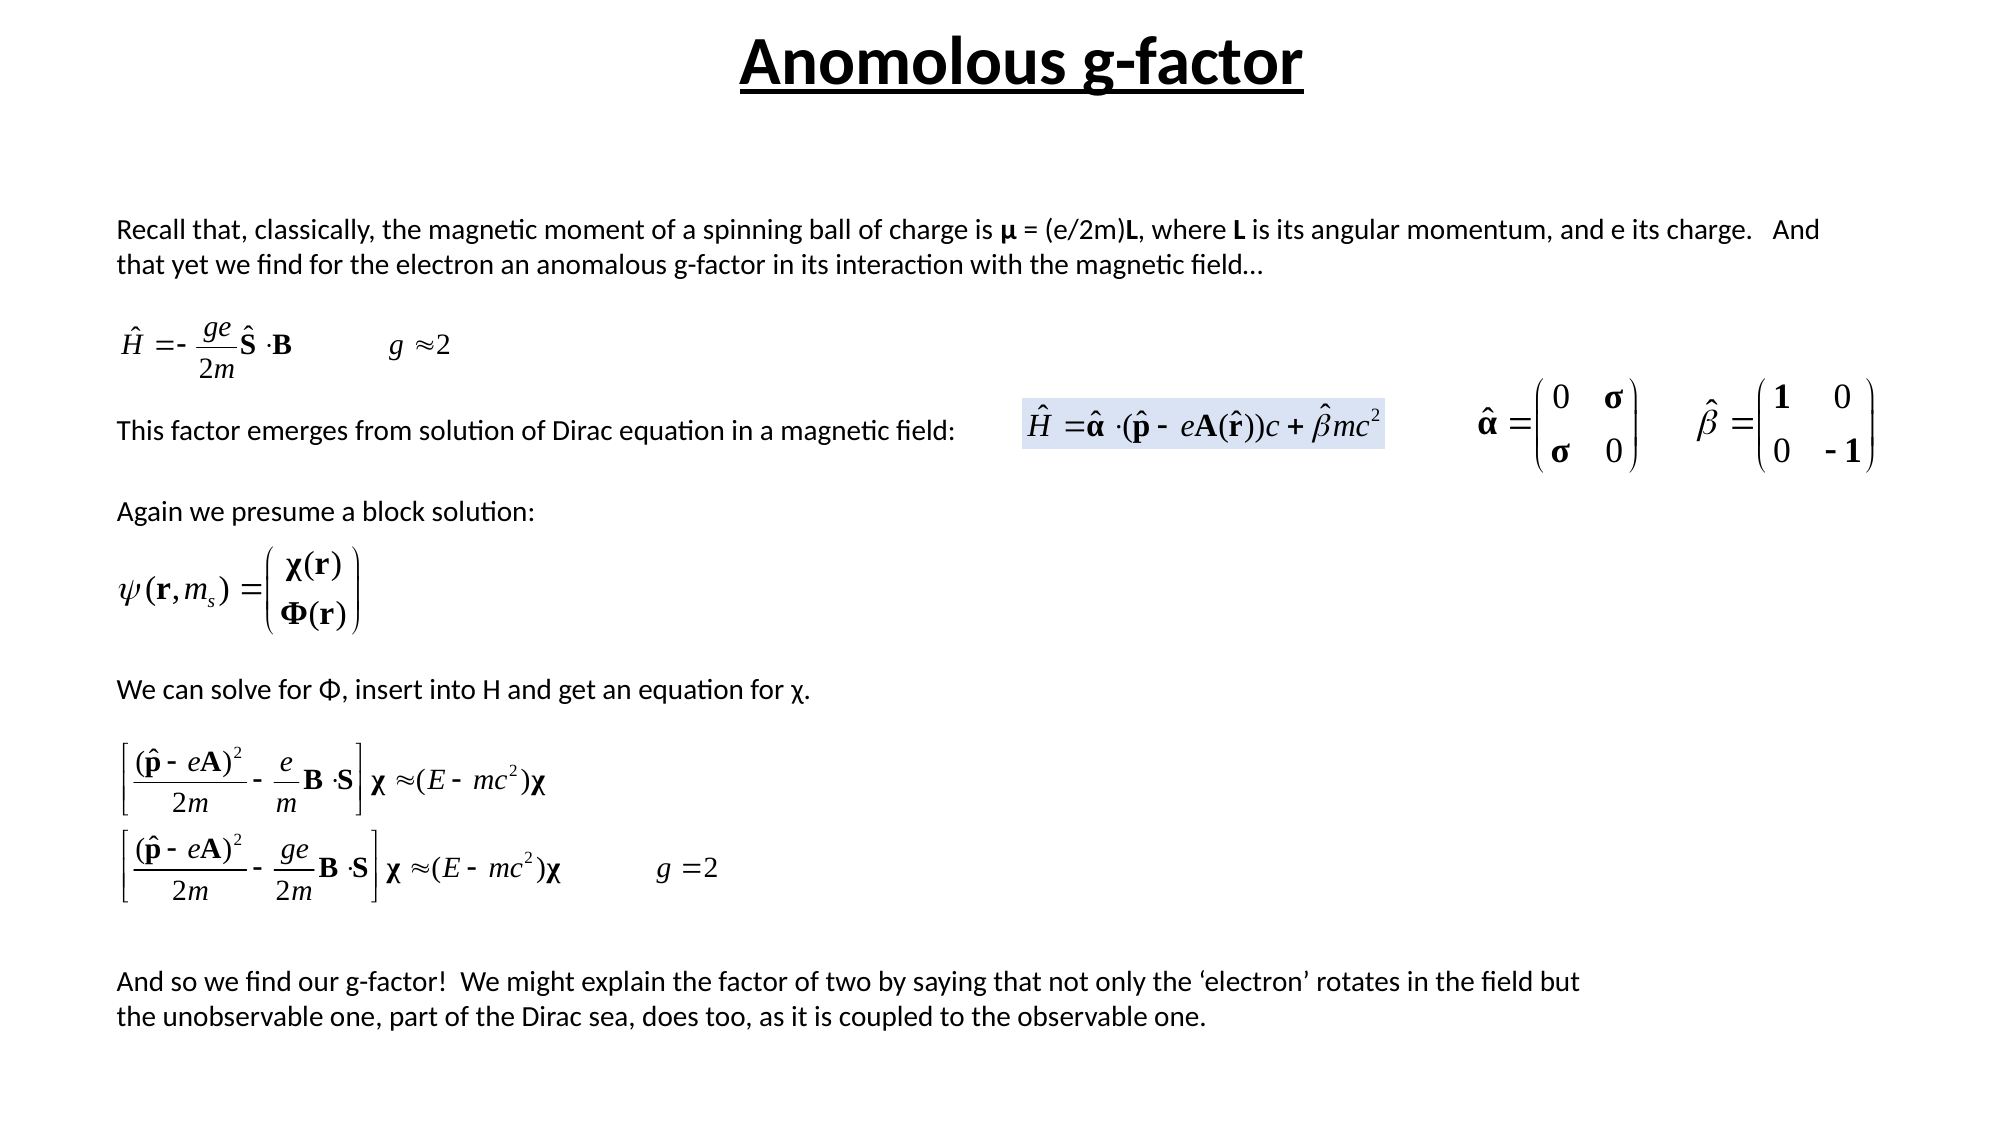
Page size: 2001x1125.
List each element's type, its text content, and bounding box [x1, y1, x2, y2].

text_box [1021, 398, 1386, 450]
text_box Again we presume a block solution: [102, 484, 564, 535]
text_box This factor emerges from solution of Dirac equation in a magnetic field: [101, 403, 975, 454]
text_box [115, 540, 370, 641]
text_box We can solve for Φ, insert into H and get an equation for χ. [101, 662, 975, 713]
text_box Recall that, classically, the magnetic moment of a spinning ball of charge is μ = (e/2m)L, where L is its angular momentum, and e its charge. And that yet we find for the electron an anomalous g-factor in its interaction with the magnetic field… [101, 202, 1871, 288]
text_box And so we find our g-factor! We might explain the factor of two by saying that not only the ‘electron’ rotates in the field but the unobservable one, part of the Dirac sea, does too, as it is coupled to the observable one. [101, 954, 1605, 1040]
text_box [115, 307, 455, 385]
title Anomolous g-factor [271, 17, 1772, 108]
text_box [1473, 372, 1885, 480]
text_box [115, 737, 723, 909]
